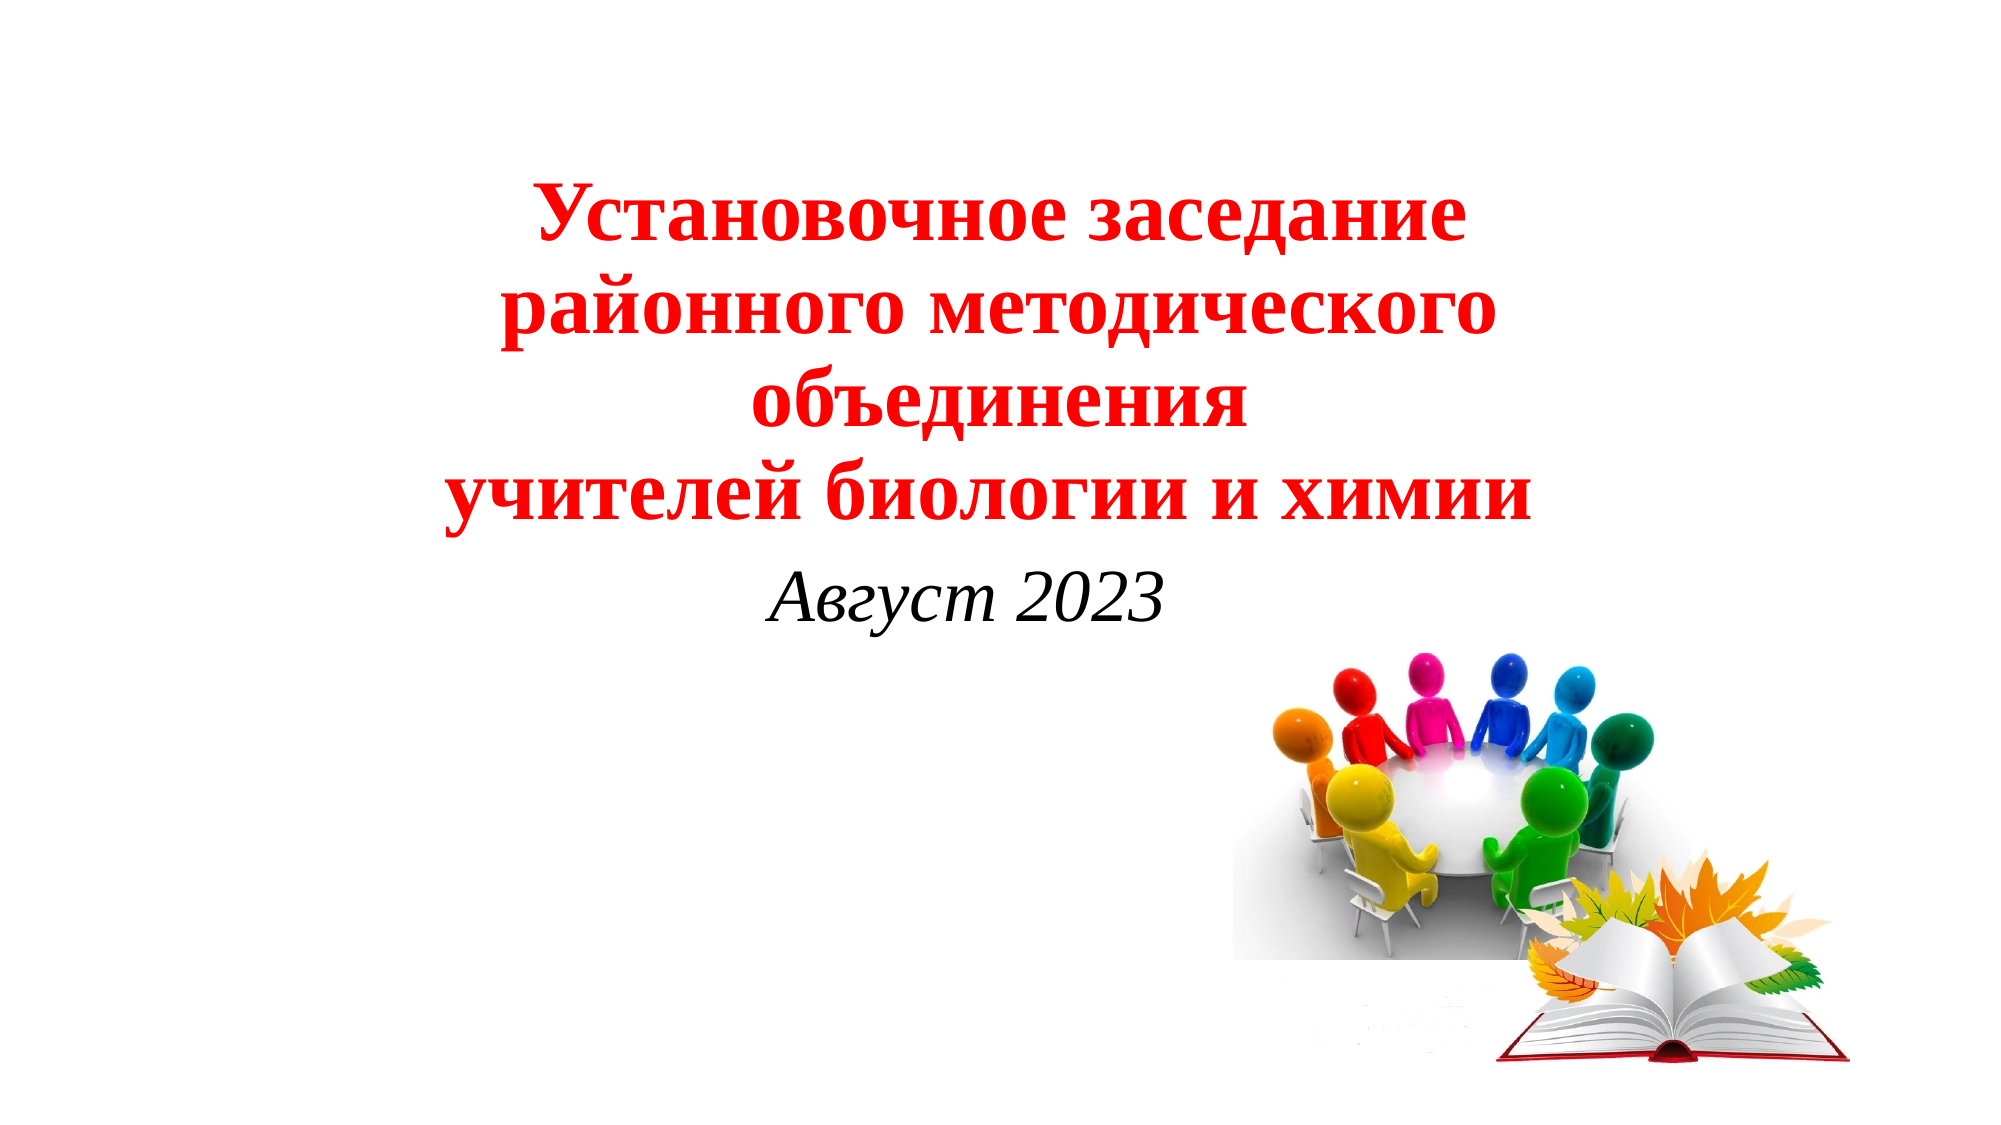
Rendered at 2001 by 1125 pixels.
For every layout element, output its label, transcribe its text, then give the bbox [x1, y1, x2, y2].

title Установочное заседание районного методического объединения учителей биологии и химии [249, 154, 1750, 546]
subtitle Август 2023 [217, 549, 1718, 821]
picture [1214, 630, 1850, 1071]
